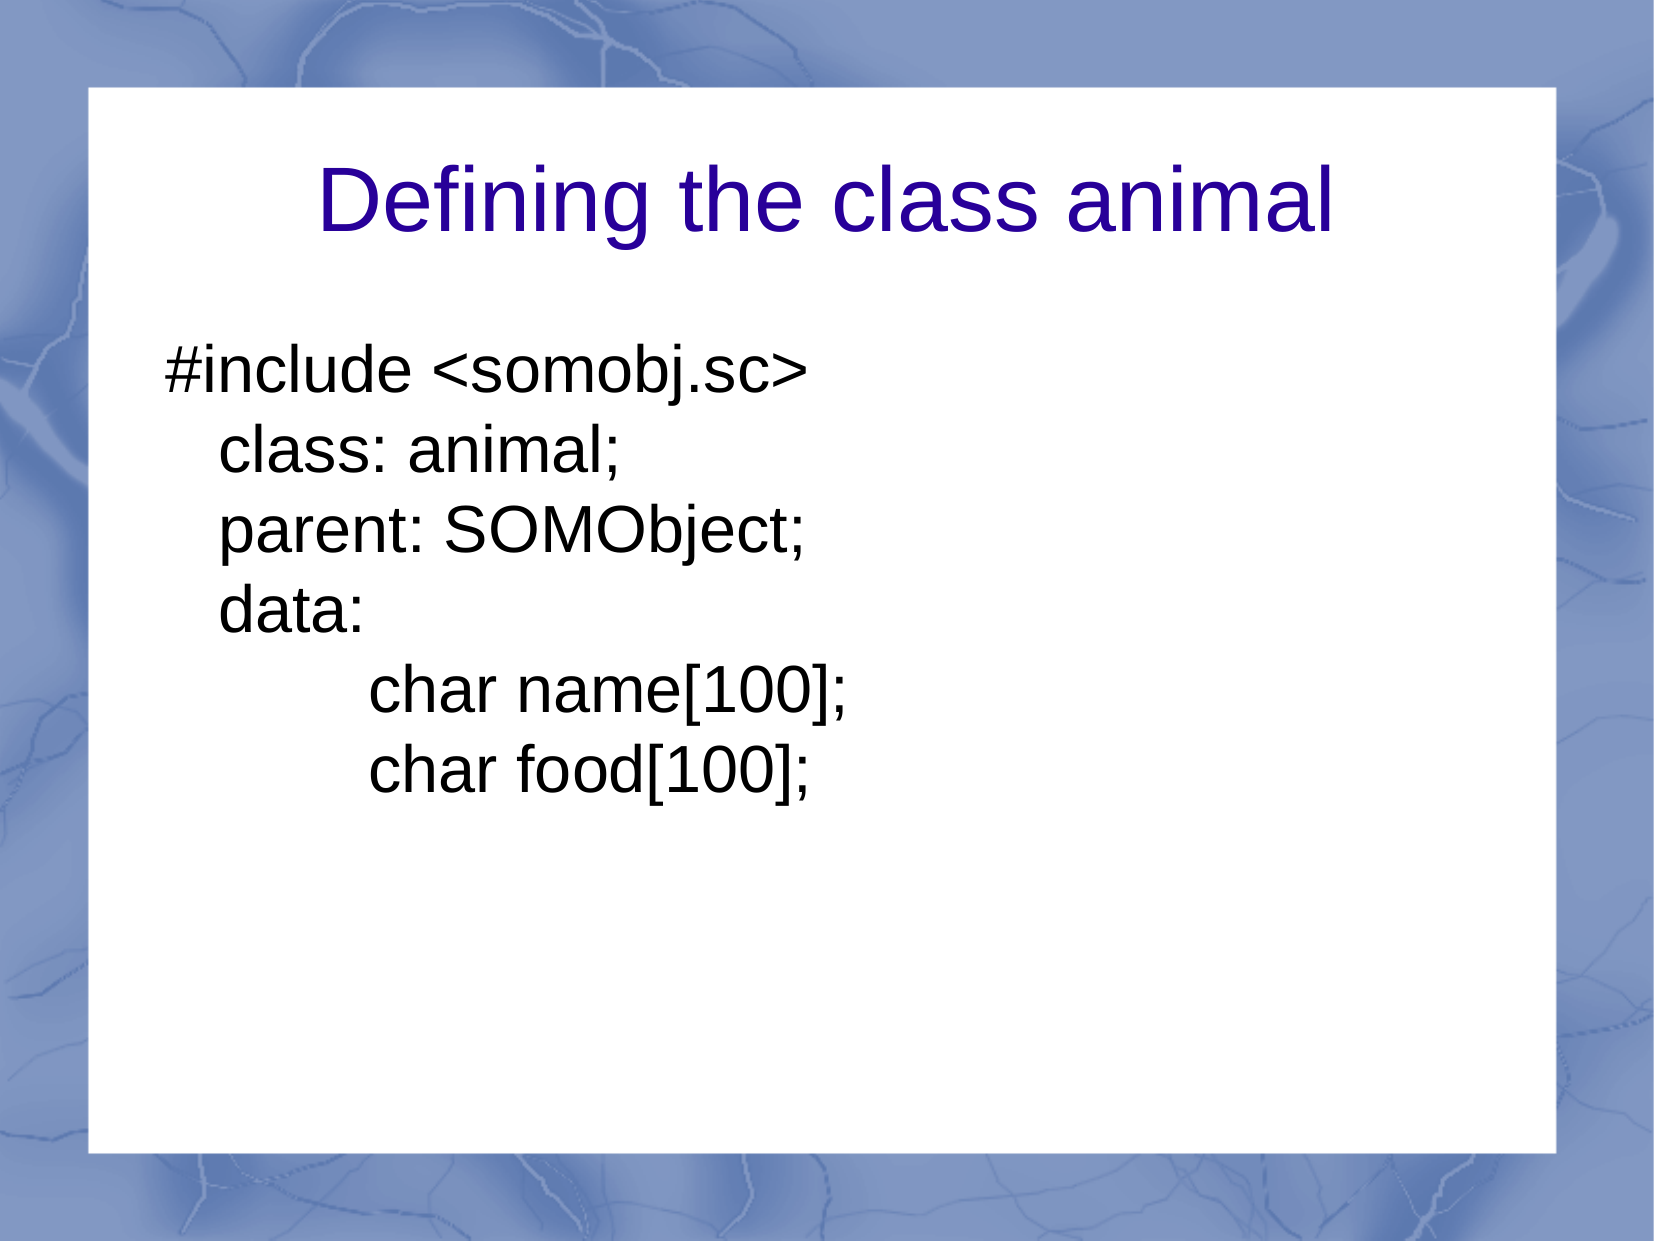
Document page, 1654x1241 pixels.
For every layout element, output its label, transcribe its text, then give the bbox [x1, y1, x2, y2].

picture [0, 0, 1654, 1241]
title Defining the class animal [118, 90, 1536, 298]
list #include <somobj.sc> class: animal; parent: SOMObject; data: char name[100]; char food[100]; [147, 325, 1506, 1031]
